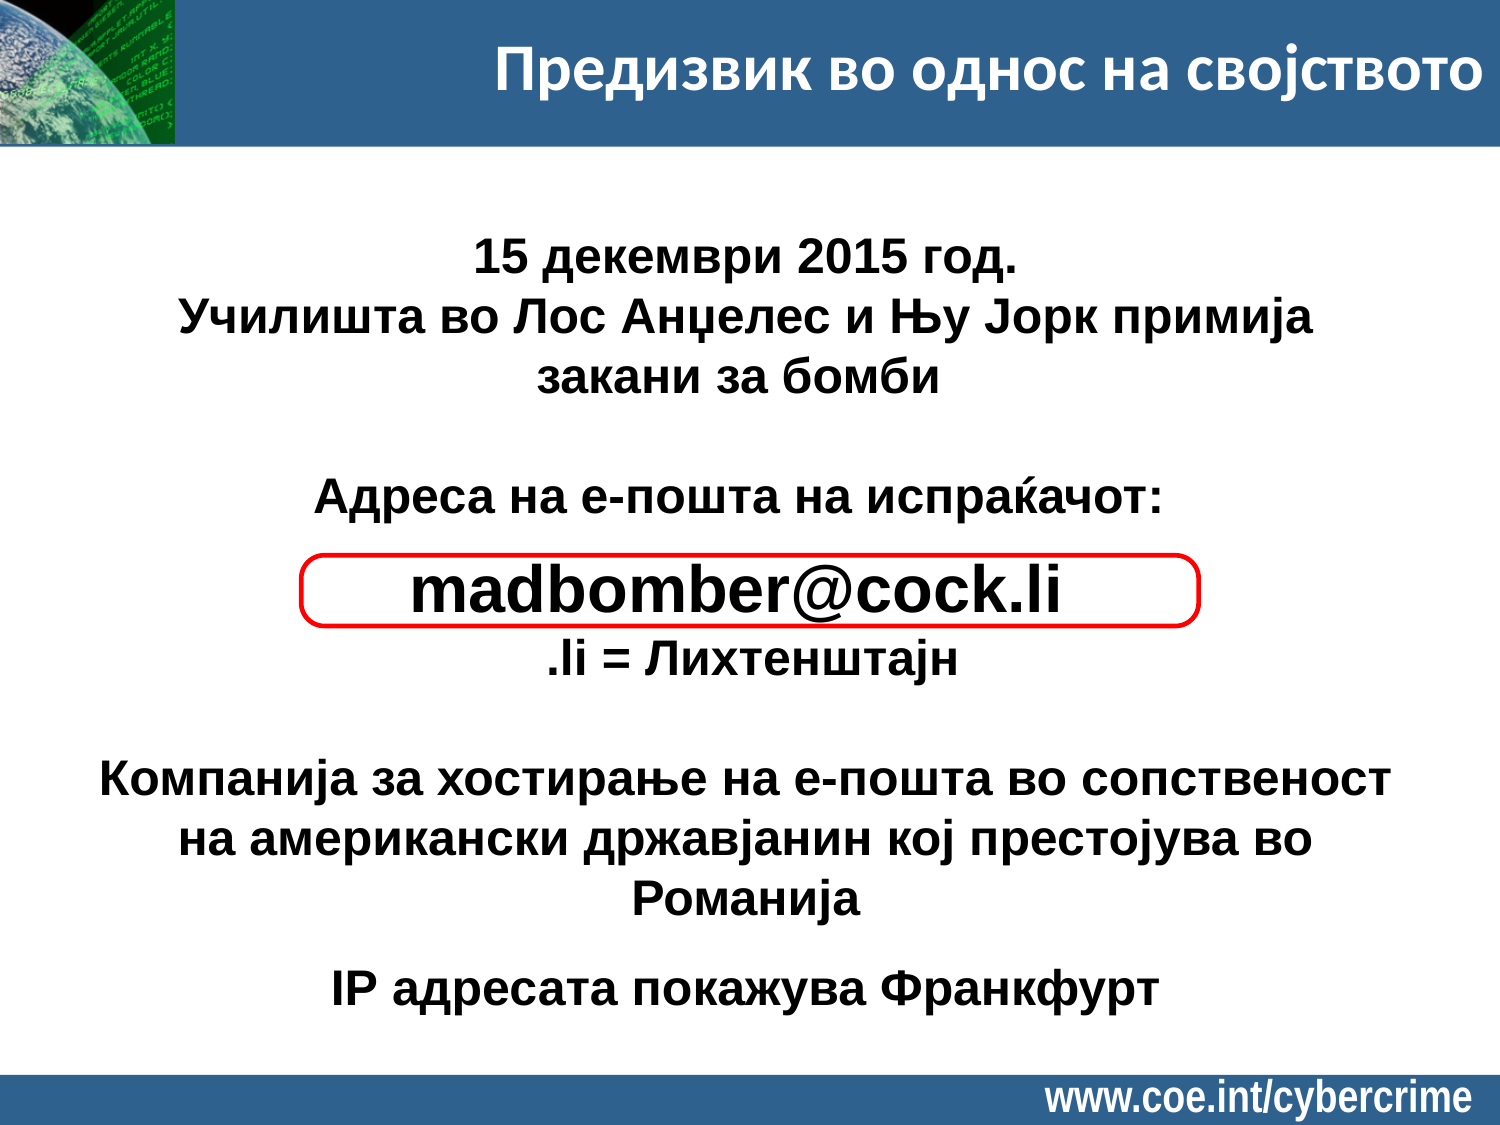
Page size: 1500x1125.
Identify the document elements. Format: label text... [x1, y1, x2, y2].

text_box 15 декември 2015 год. Училишта во Лос Анџелес и Њу Јорк примија закани за бомби Адреса на е-пошта на испраќачот: madbomber@cock.li .li = Лихтенштајн Компанија за хостирање на е-пошта во сопственост на американски државјанин кој престојува во Романија IP адресата покажува Франкфурт [72, 175, 1420, 1073]
text_box [301, 555, 1199, 626]
text_box www.coe.int/cybercrime [1030, 1059, 1500, 1125]
picture [0, 0, 175, 144]
text_box [0, 1073, 1030, 1125]
text_box Предизвик во однос на својството [177, 0, 1500, 149]
